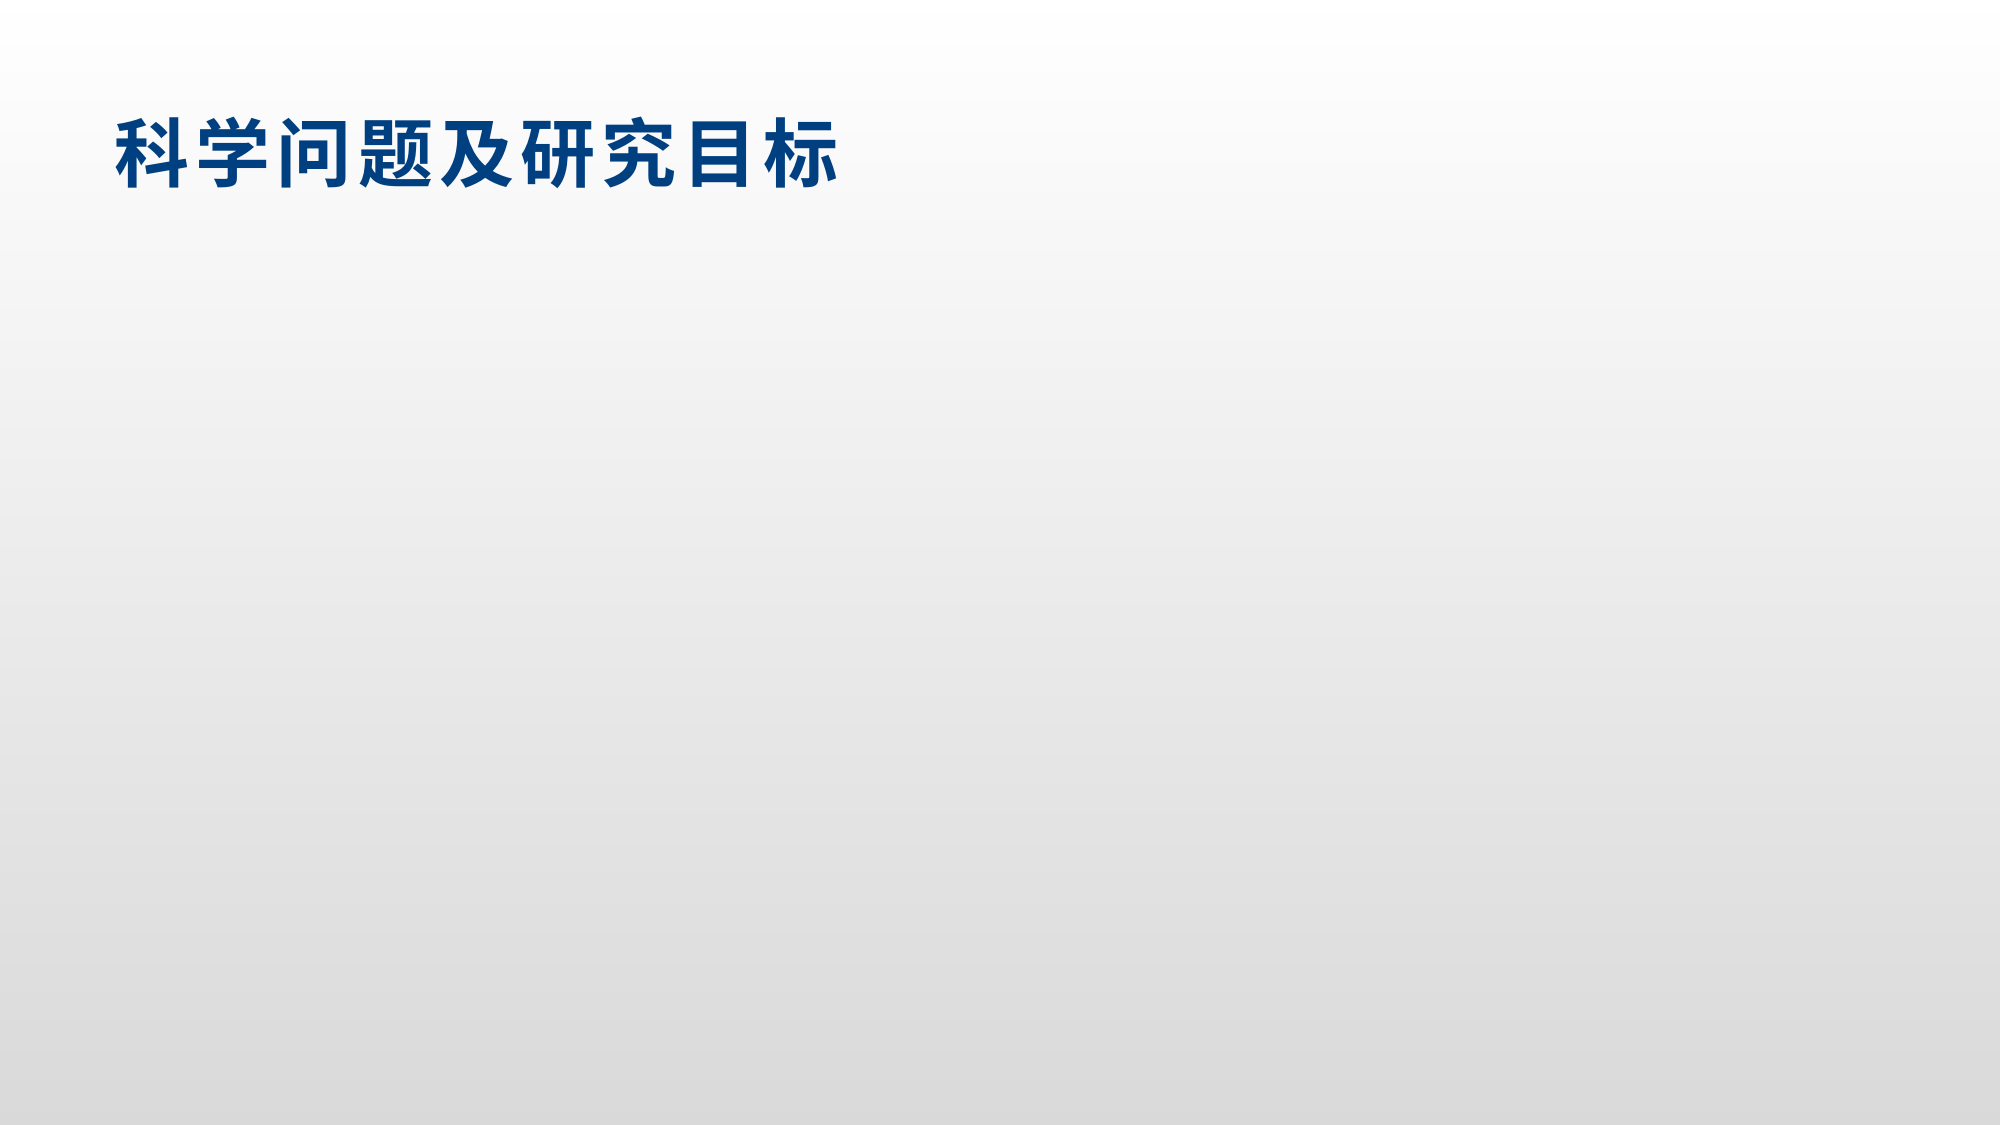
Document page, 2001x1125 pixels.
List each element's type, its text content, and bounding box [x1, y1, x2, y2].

title 科学问题及研究目标 [99, 99, 1900, 216]
